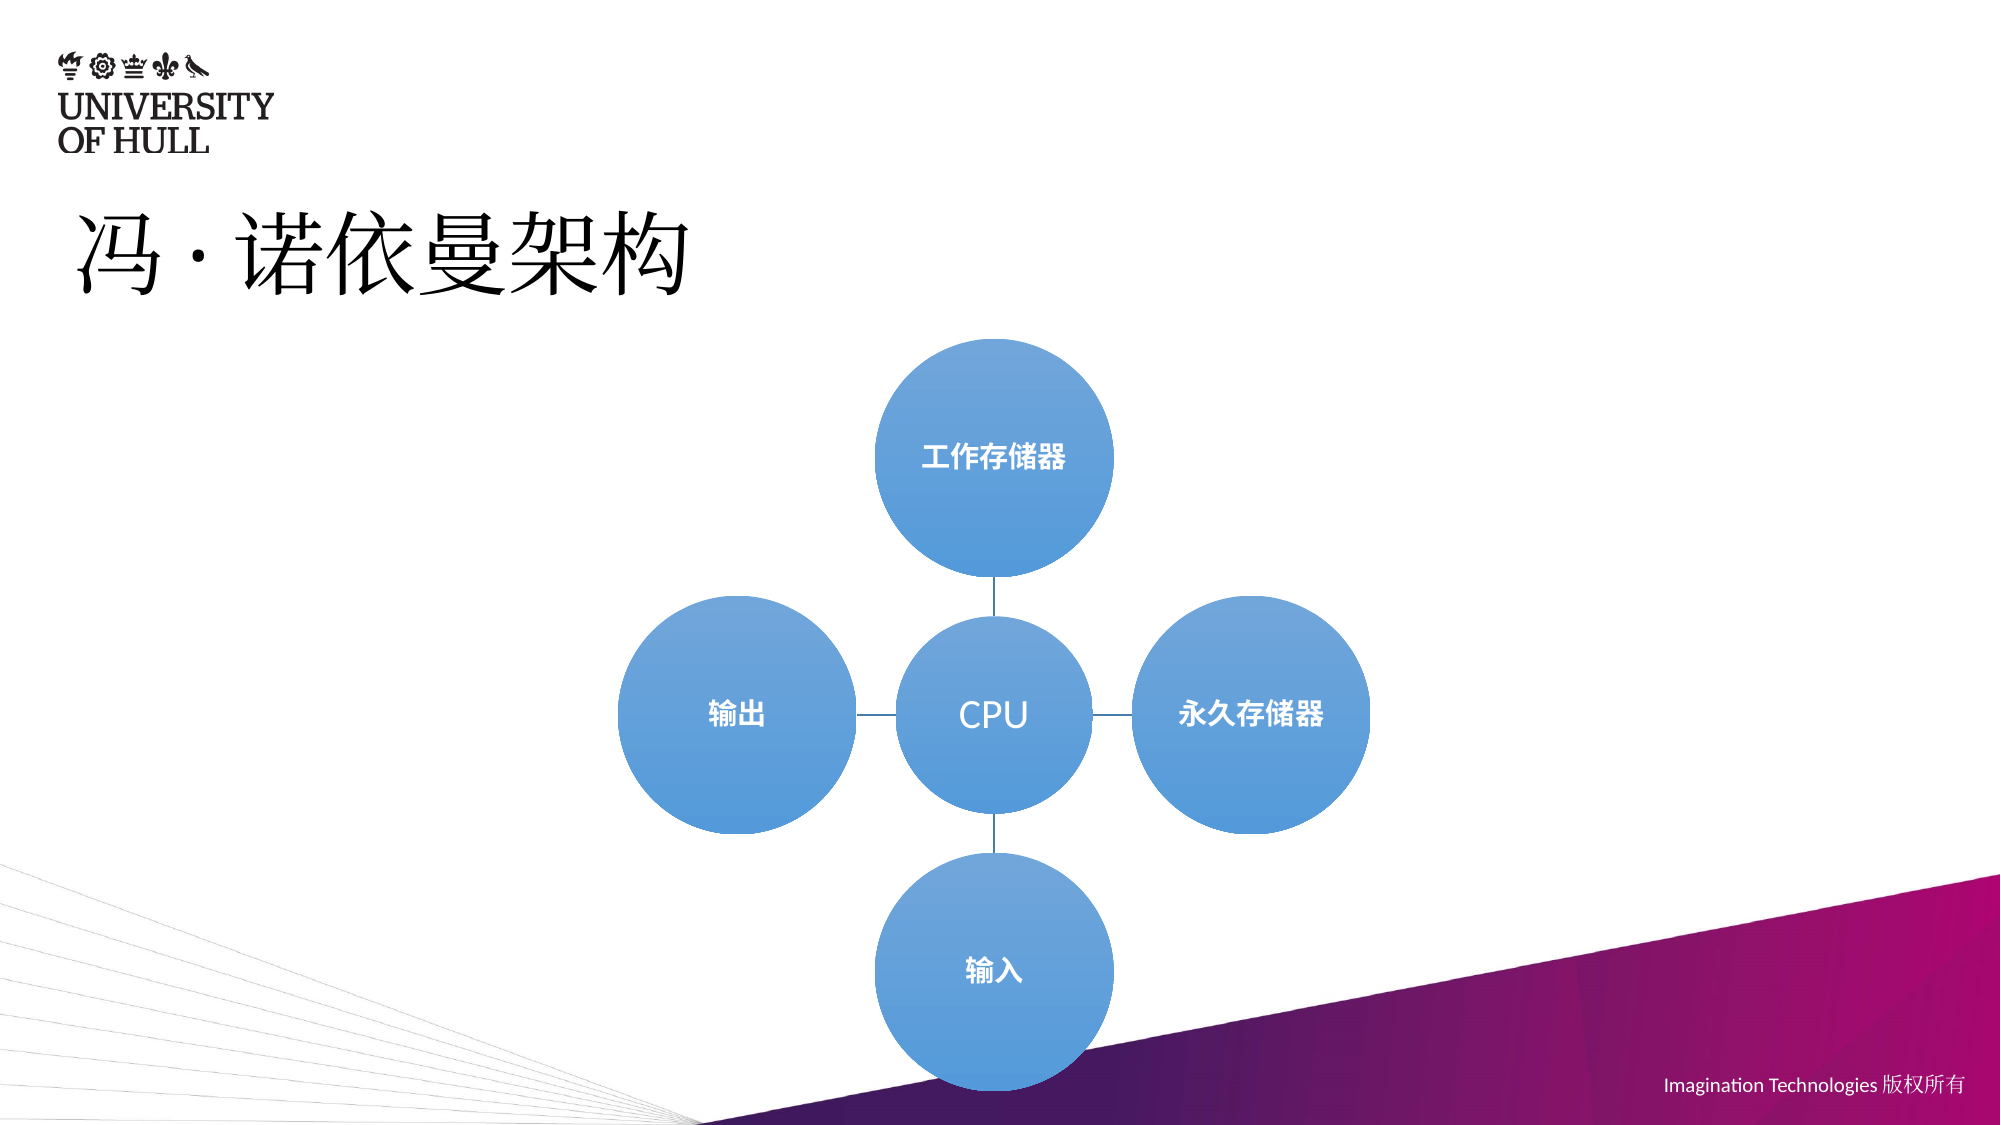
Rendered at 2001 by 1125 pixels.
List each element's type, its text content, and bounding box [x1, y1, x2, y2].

title 冯·诺依曼架构 [57, 178, 1931, 340]
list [57, 356, 1931, 1074]
picture [0, 0, 2000, 1125]
